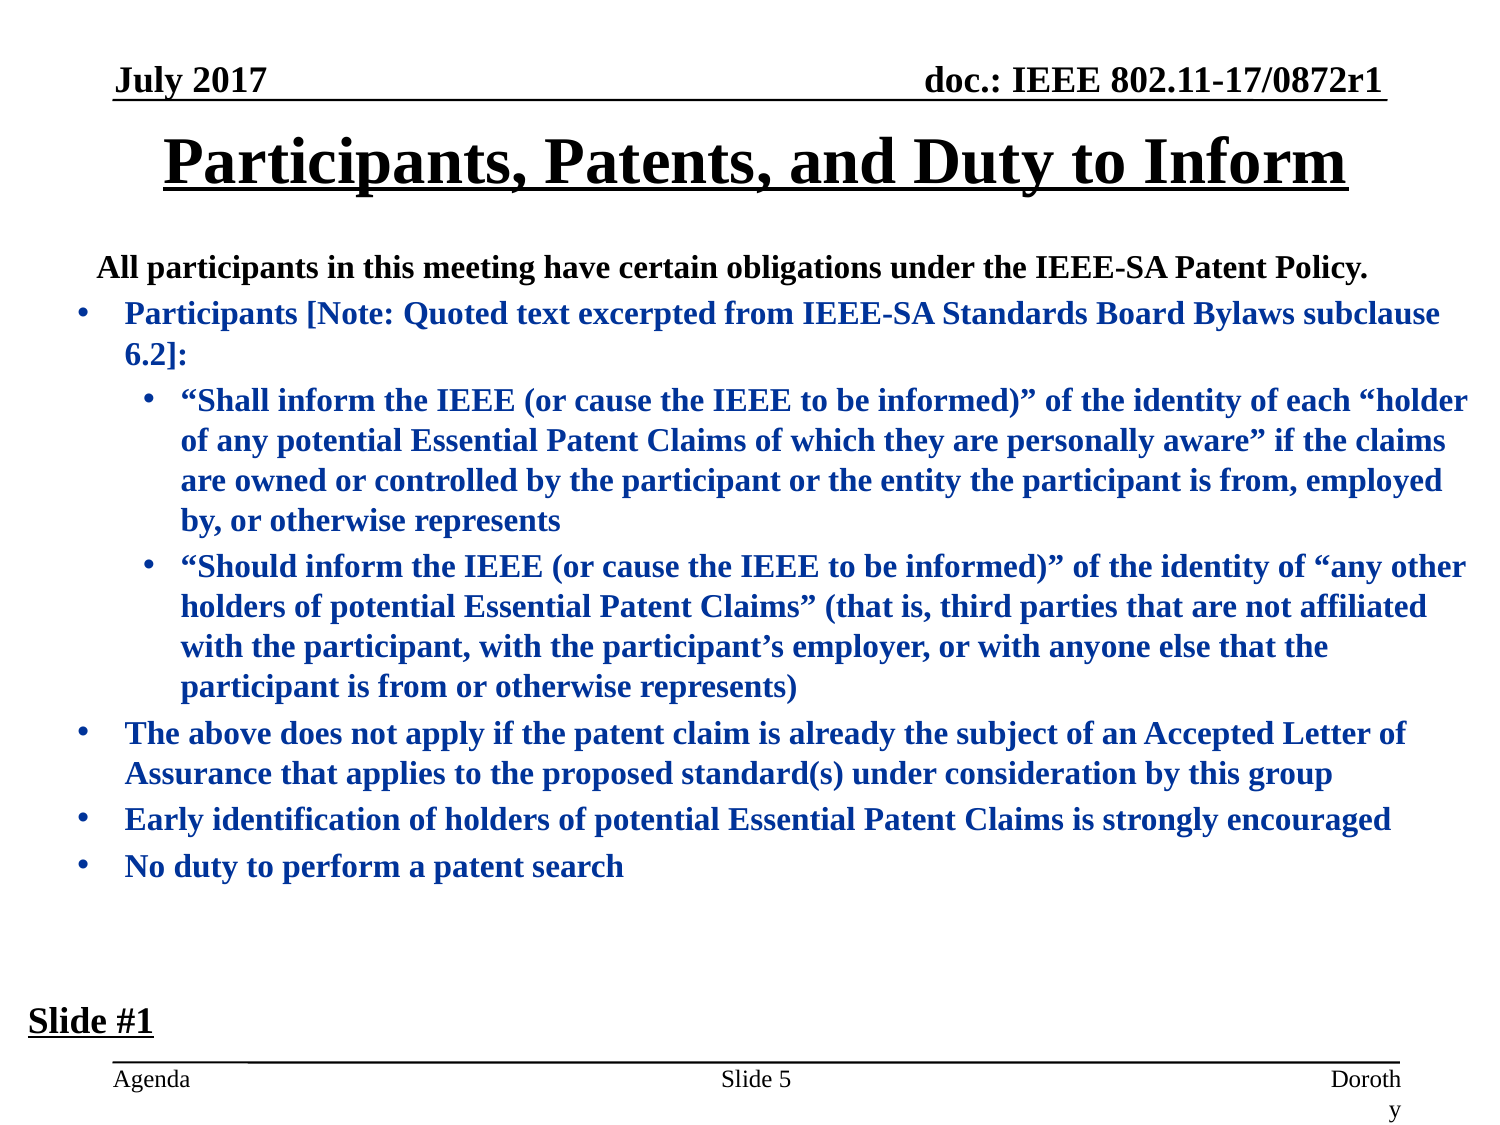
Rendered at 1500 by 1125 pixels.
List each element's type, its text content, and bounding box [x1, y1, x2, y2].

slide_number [114, 54, 425, 100]
footer Dorothy Stanley, HP Enterprise [1325, 1062, 1402, 1093]
text_box Slide #1 [13, 989, 170, 1049]
list All participants in this meeting have certain obligations under the IEEE-SA Patent Policy. Participants [Note: Quoted text excerpted from IEEE-SA Standards Board Bylaws subclause 6.2]: “Shall inform the IEEE (or cause the IEEE to be informed)” of the identity of each “holder of any potential Essential Patent Claims of which they are personally aware” if the claims are owned or controlled by the participant or the entity the participant is from, employed by, or otherwise represents “Should inform the IEEE (or cause the IEEE to be informed)” of the identity of “any other holders of potential Essential Patent Claims” (that is, third parties that are not affiliated with the participant, with the participant’s employer, or with anyone else that the participant is from or otherwise represents) The above does not apply if the patent claim is already the subject of an Accepted Letter of Assurance that applies to the proposed standard(s) under consideration by this group Early identification of holders of potential Essential Patent Claims is strongly encouraged No duty to perform a patent search [0, 237, 1488, 1038]
slide_number Slide 5 [712, 1062, 800, 1093]
title Participants, Patents, and Duty to Inform [31, 87, 1482, 226]
